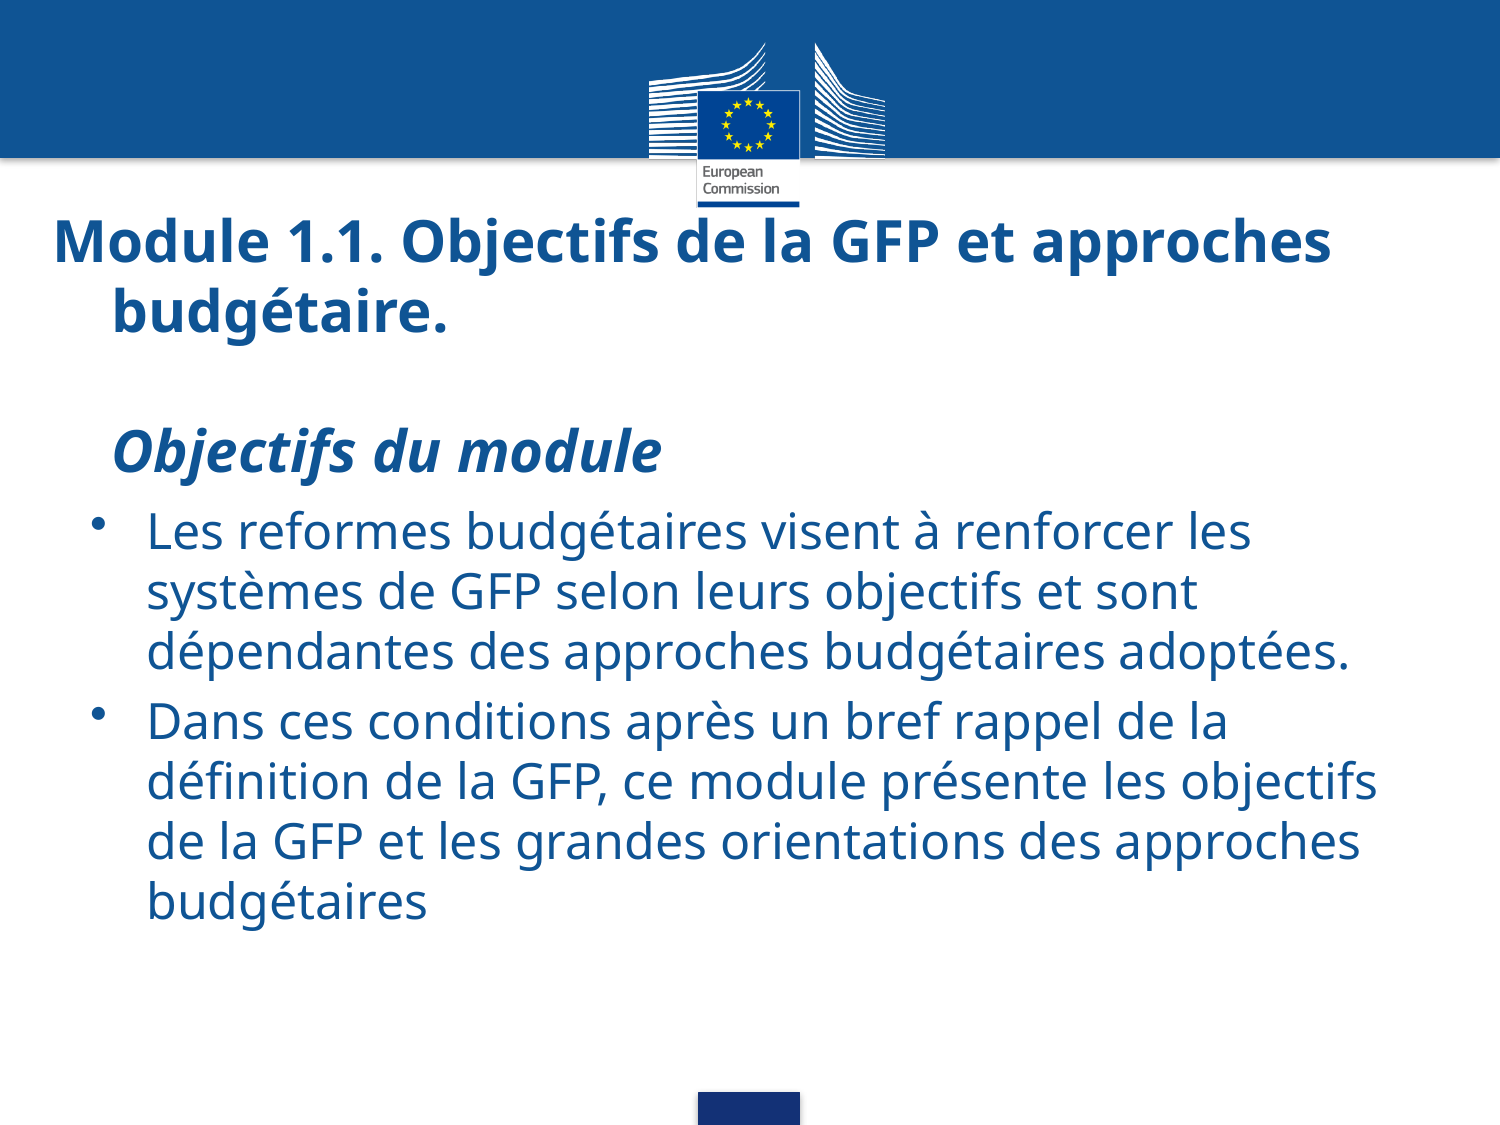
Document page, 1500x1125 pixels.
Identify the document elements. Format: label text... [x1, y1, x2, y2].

title Module 1.1. Objectifs de la GFP et approches budgétaire. Objectifs du module [37, 302, 1463, 457]
list Les reformes budgétaires visent à renforcer les systèmes de GFP selon leurs objectifs et sont dépendantes des approches budgétaires adoptées. Dans ces conditions après un bref rappel de la définition de la GFP, ce module présente les objectifs de la GFP et les grandes orientations des approches budgétaires [74, 491, 1426, 1071]
picture [649, 42, 885, 208]
